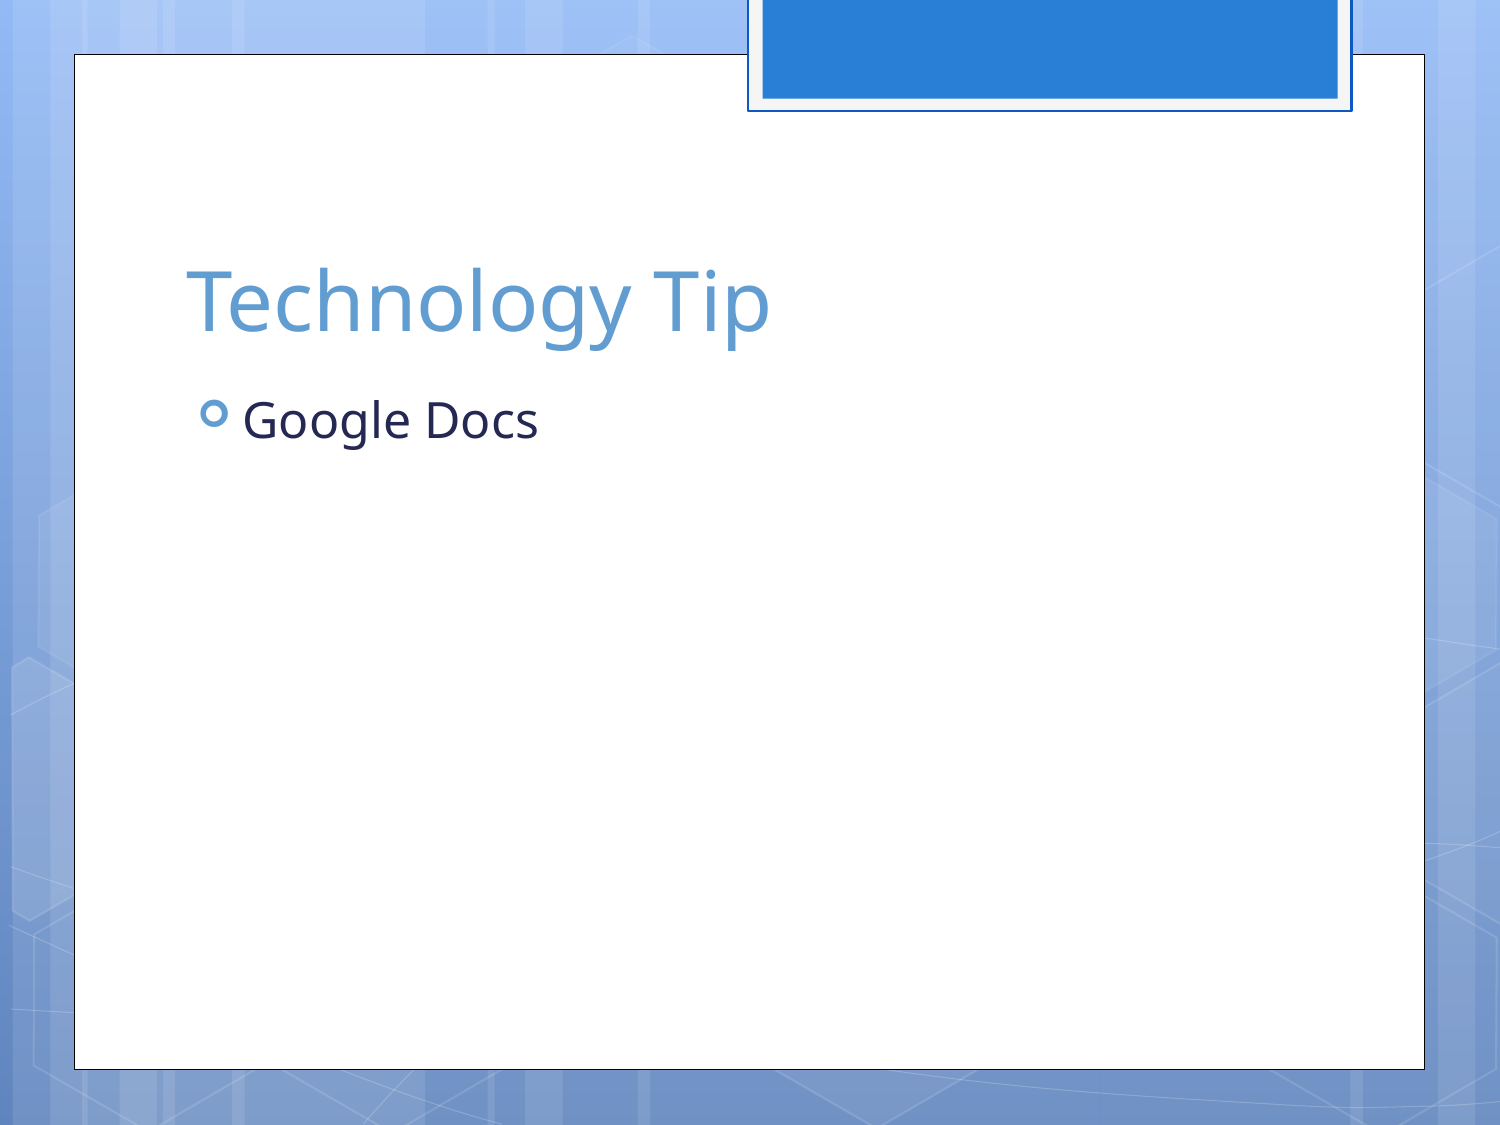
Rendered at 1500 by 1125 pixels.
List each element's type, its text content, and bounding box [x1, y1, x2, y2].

list Google Docs [171, 381, 1283, 957]
title Technology Tip [171, 168, 1324, 357]
